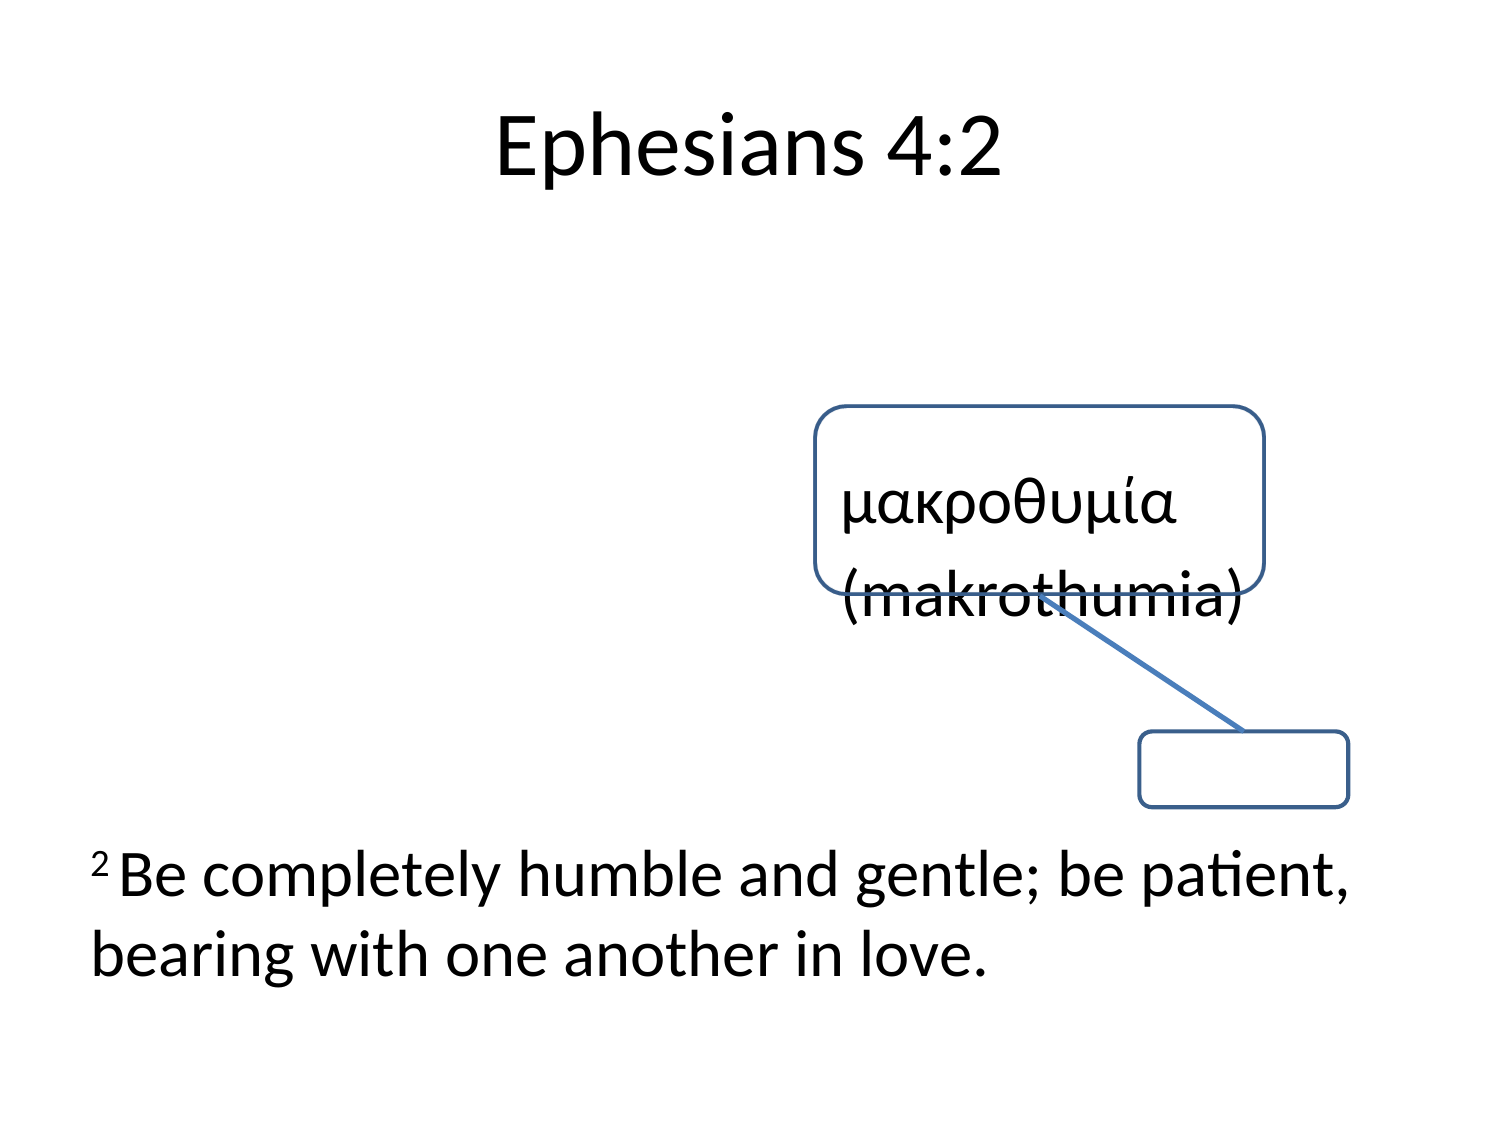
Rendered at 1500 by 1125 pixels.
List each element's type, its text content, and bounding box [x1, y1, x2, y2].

list μακροθυμία (makrothumia) 2 Be completely humble and gentle; be patient, bearing with one another in love. [75, 262, 1425, 1005]
title Ephesians 4:2 [75, 45, 1425, 233]
picture [813, 404, 1267, 597]
text_box [1137, 729, 1351, 810]
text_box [1039, 595, 1245, 732]
